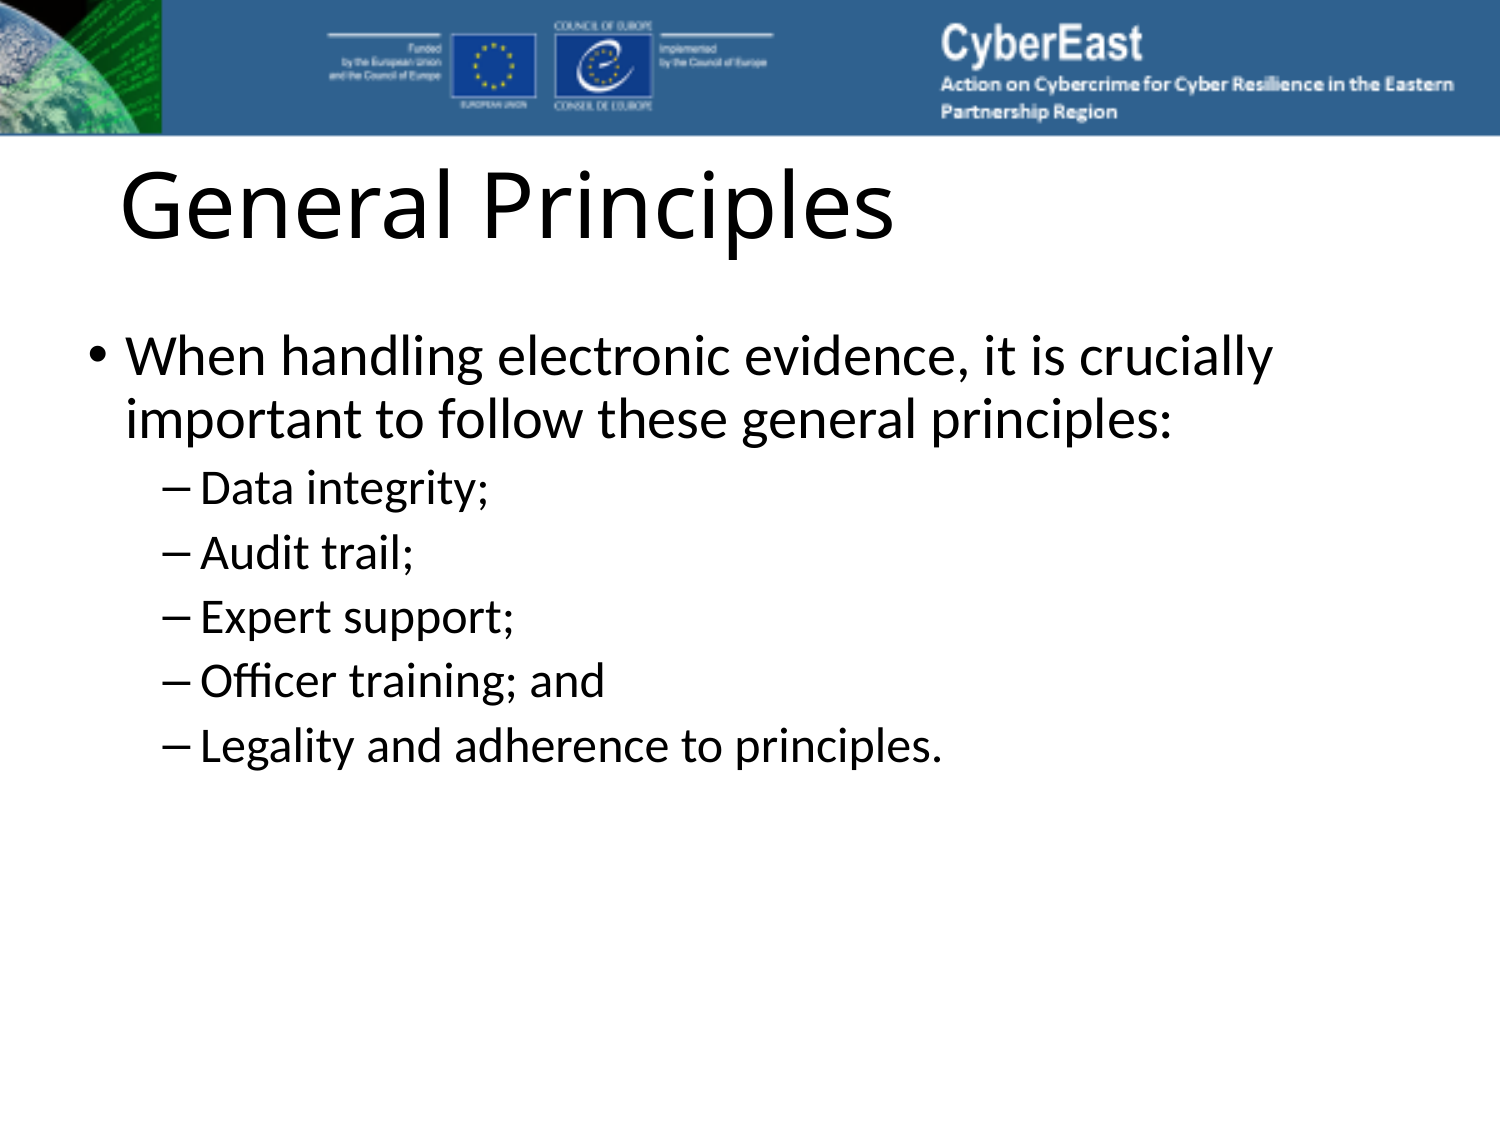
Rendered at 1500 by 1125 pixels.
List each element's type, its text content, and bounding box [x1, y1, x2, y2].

title General Principles [103, 100, 1397, 318]
list When handling electronic evidence, it is crucially important to follow these general principles: Data integrity; Audit trail; Expert support; Officer training; and Legality and adherence to principles. [72, 318, 1425, 1103]
picture [0, 0, 1500, 1125]
